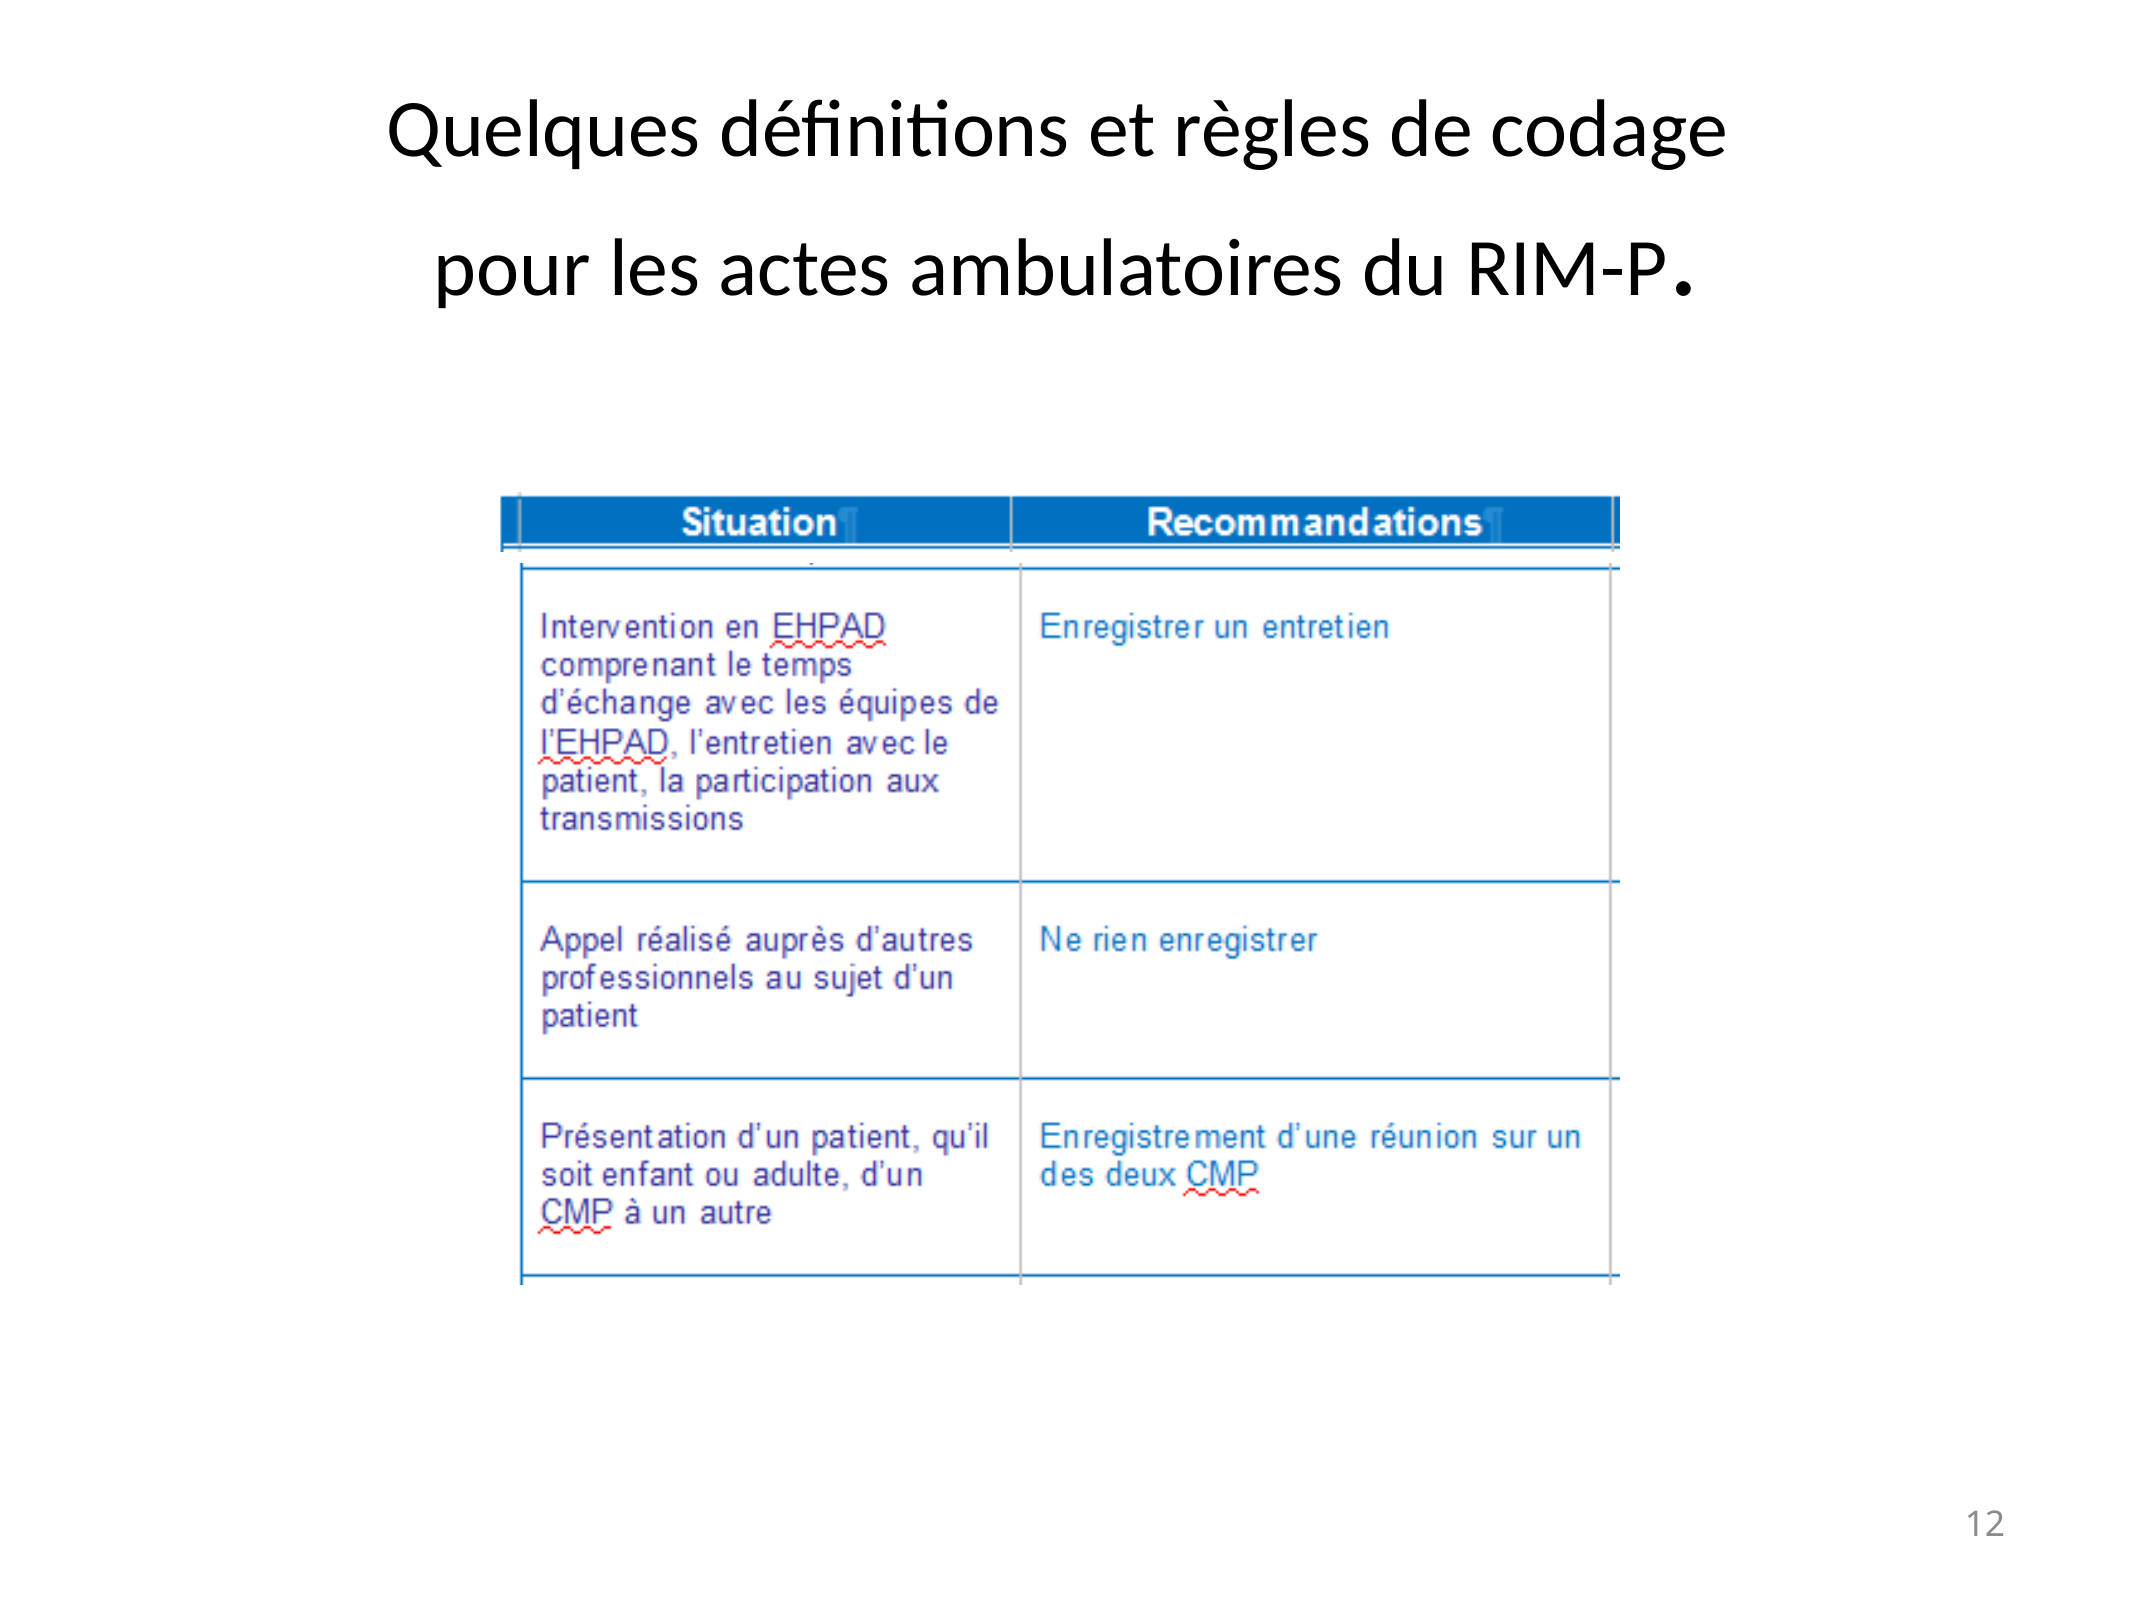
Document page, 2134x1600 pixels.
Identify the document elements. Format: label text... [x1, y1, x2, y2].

slide_number 12 [1528, 1482, 2027, 1569]
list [499, 492, 1620, 553]
picture [511, 563, 1621, 1285]
title Quelques définitions et règles de codage pour les actes ambulatoires du RIM-P. [106, 64, 2027, 331]
